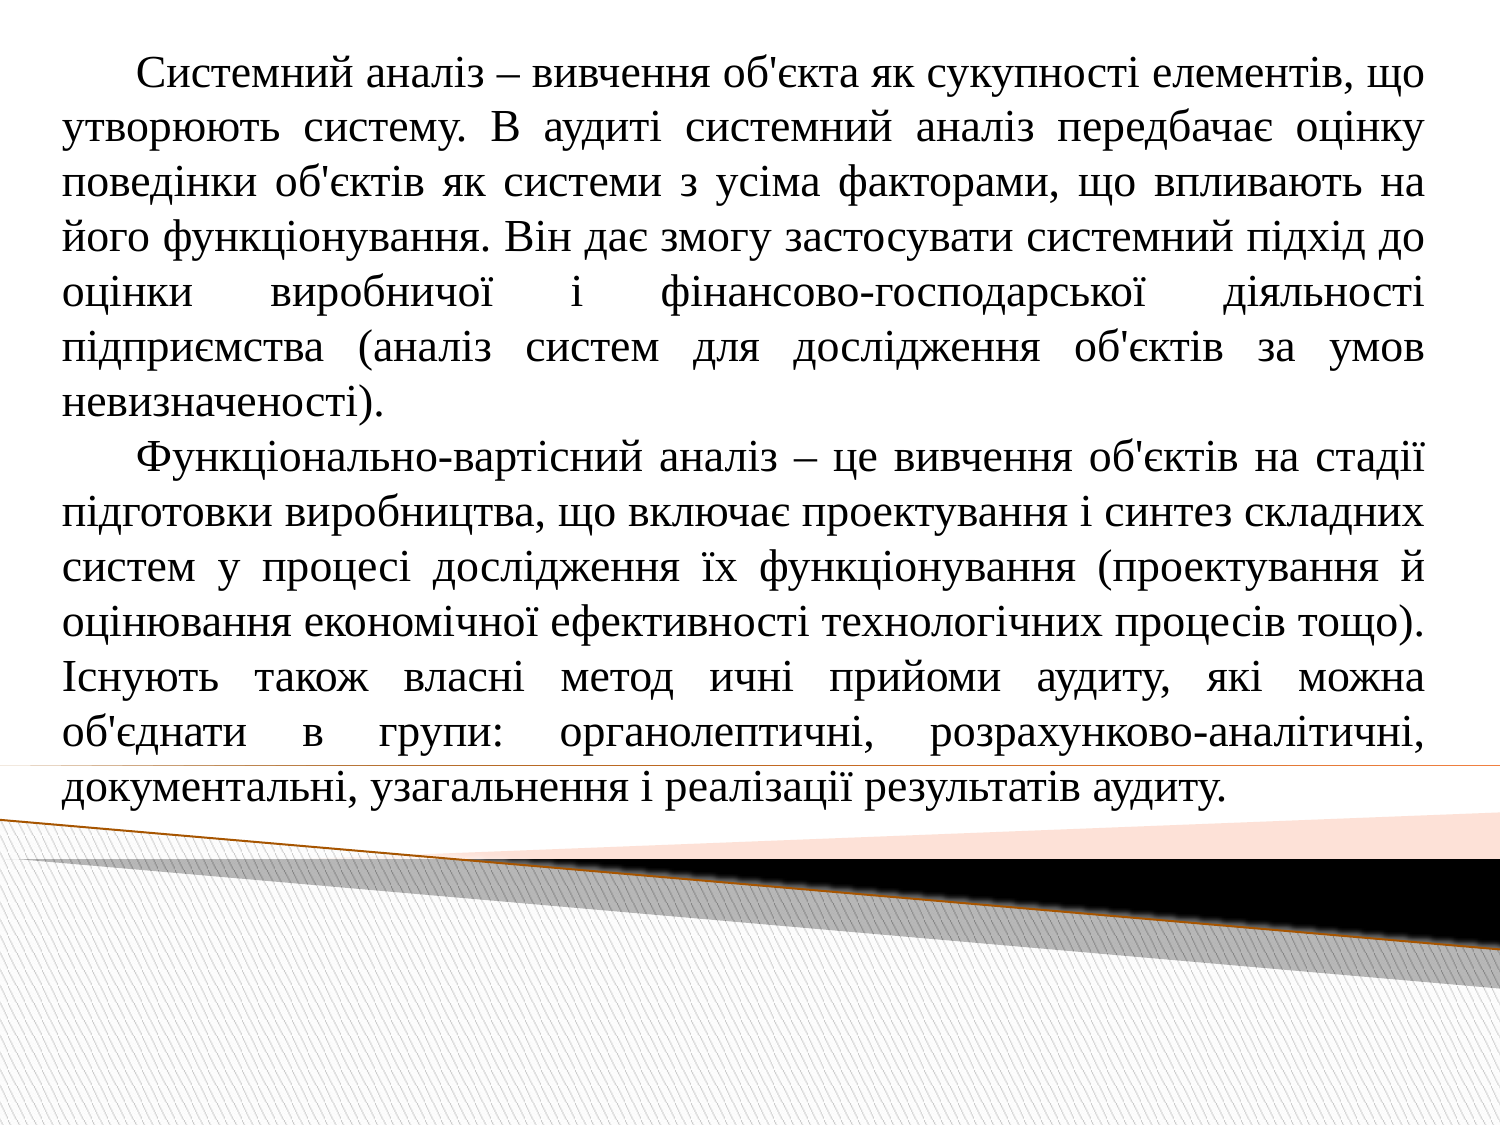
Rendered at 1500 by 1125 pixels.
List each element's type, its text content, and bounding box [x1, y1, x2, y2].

text_box Системний аналіз – вивчення об'єкта як сукупності елементів, що утворюють систему. В аудиті системний аналіз передбачає оцінку поведінки об'єктів як системи з усіма факторами, що впливають на його функціонування. Він дає змогу застосувати системний підхід до оцінки виробничої і фінансово-господарської діяльності підприємства (аналіз систем для дослідження об'єктів за умов невизначеності). Функціонально-вартісний аналіз – це вивчення об'єктів на стадії підготовки виробництва, що включає проектування і синтез складних систем у процесі дослідження їх функціонування (проектування й оцінювання економічної ефективності технологічних процесів тощо). Існують також власні метод ичні прийоми аудиту, які можна об'єднати в групи: органолептичні, розрахунково-аналітичні, документальні, узагальнення і реалізації результатів аудиту. [46, 33, 1442, 819]
